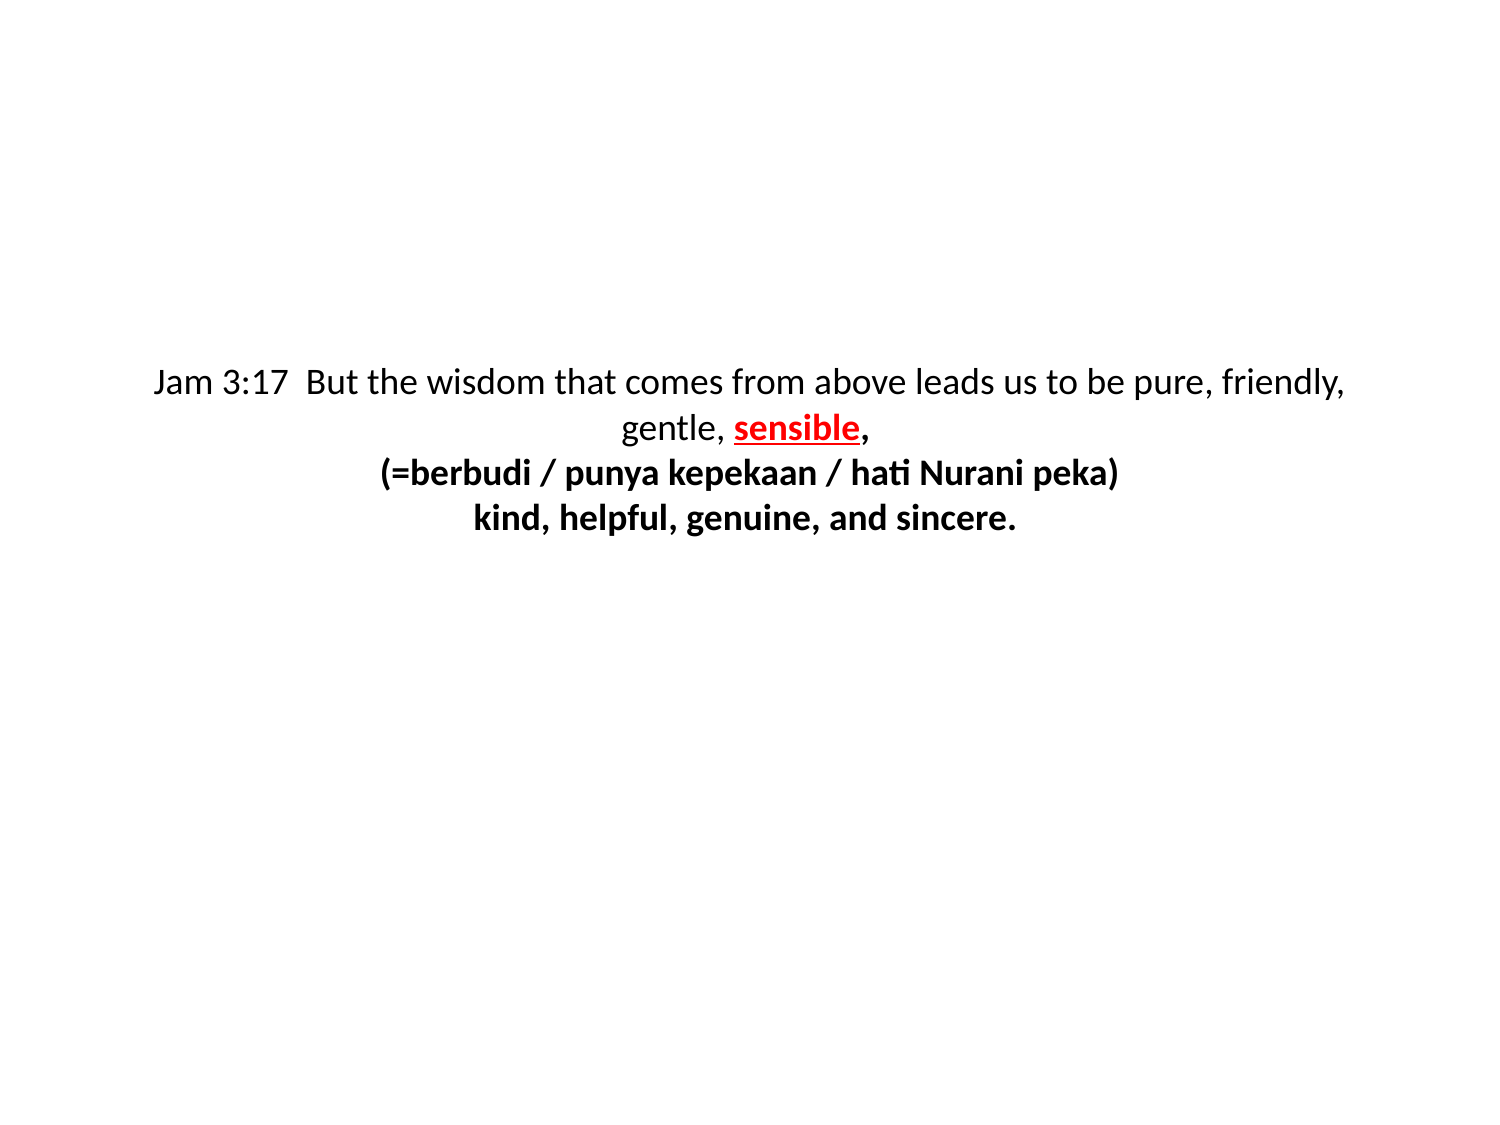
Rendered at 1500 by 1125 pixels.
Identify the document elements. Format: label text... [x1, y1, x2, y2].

title Jam 3:17 But the wisdom that comes from above leads us to be pure, friendly, gentle, sensible, (=berbudi / punya kepekaan / hati Nurani peka) kind, helpful, genuine, and sincere. [112, 349, 1388, 591]
